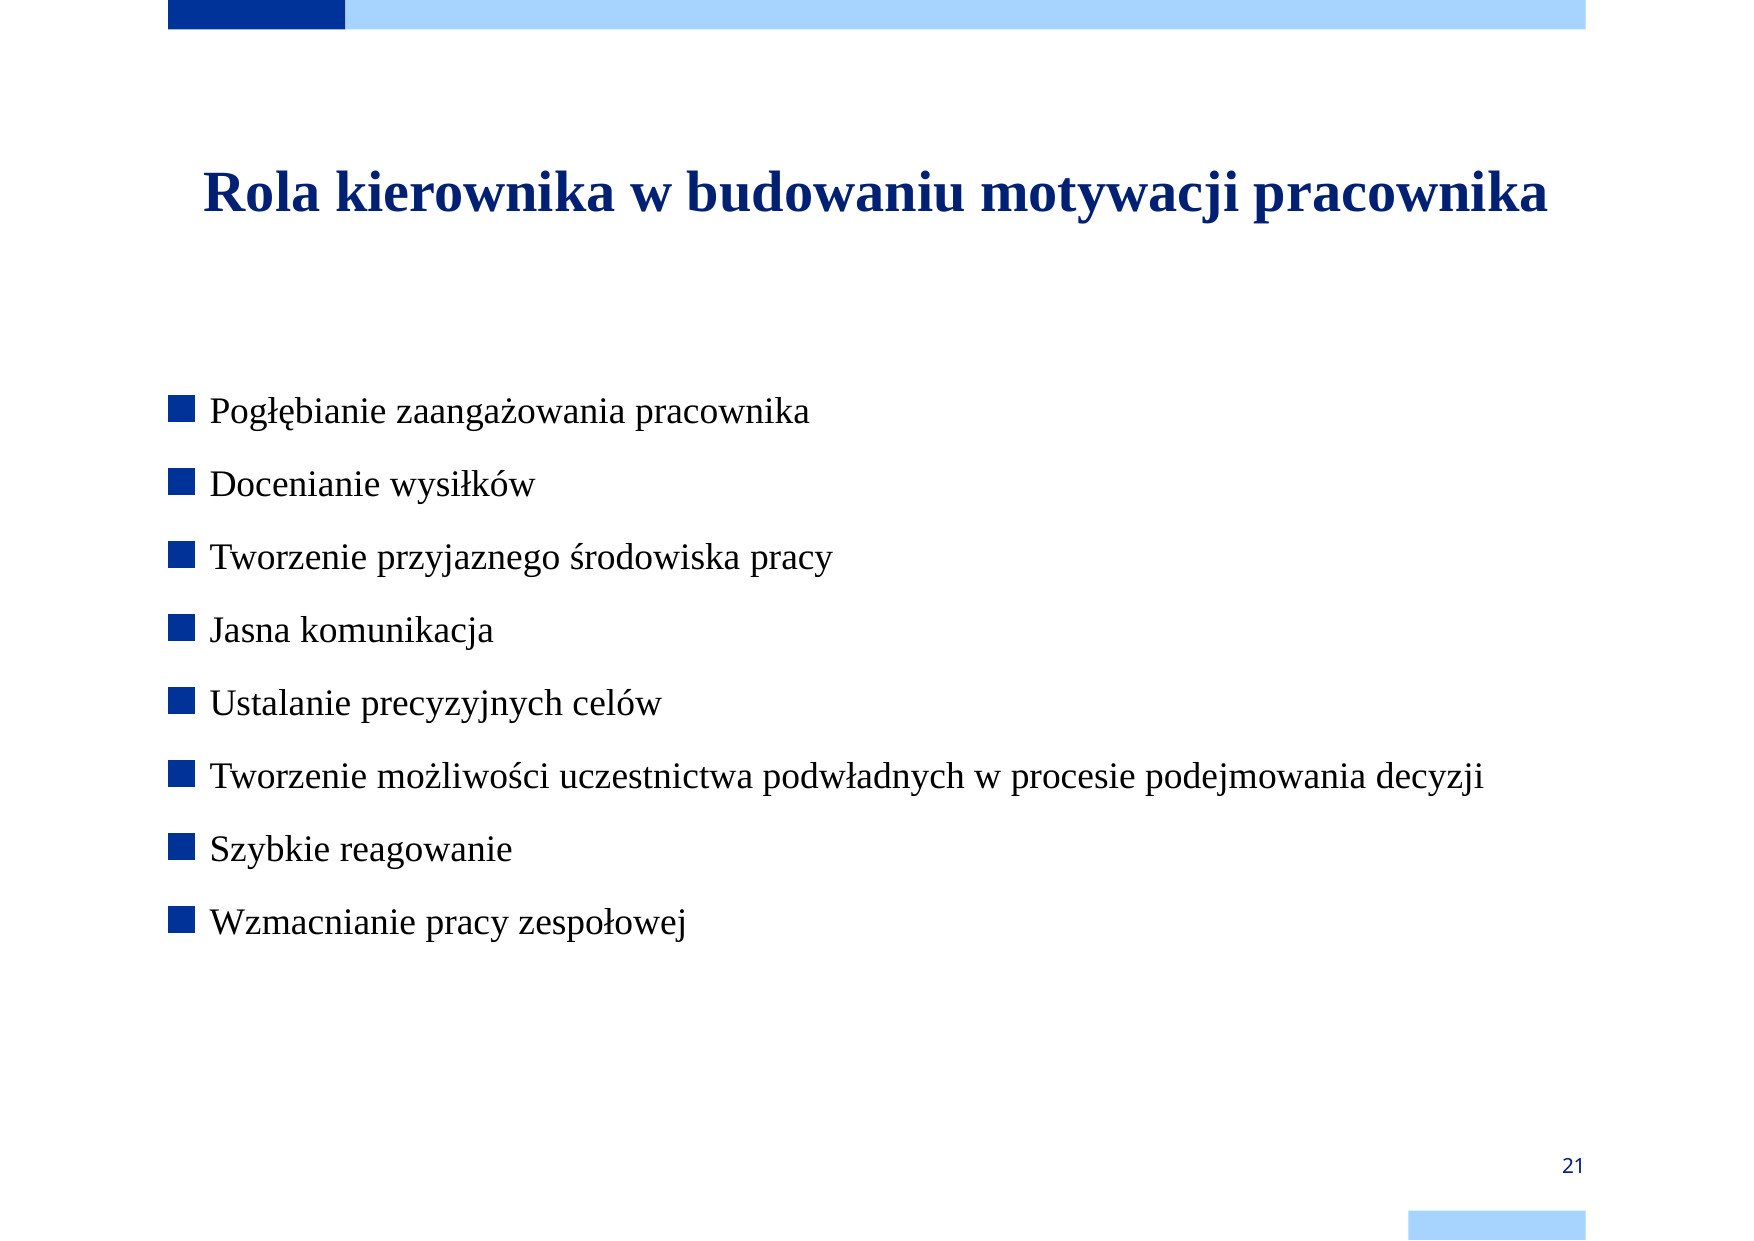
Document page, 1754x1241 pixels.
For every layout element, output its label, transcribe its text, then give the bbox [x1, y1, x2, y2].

picture [168, 760, 195, 787]
picture [168, 833, 195, 860]
picture [168, 906, 195, 933]
title Rola kierownika w budowaniu motywacji pracownika [168, 147, 1586, 325]
picture [168, 614, 195, 641]
slide_number 21 [1408, 1151, 1586, 1182]
picture [168, 687, 195, 714]
picture [168, 468, 195, 495]
picture [168, 541, 195, 568]
list Pogłębianie zaangażowania pracownika Docenianie wysiłków Tworzenie przyjaznego środowiska pracy Jasna komunikacja Ustalanie precyzyjnych celów Tworzenie możliwości uczestnictwa podwładnych w procesie podejmowania decyzji Szybkie reagowanie Wzmacnianie pracy zespołowej [168, 380, 1586, 1149]
picture [168, 395, 195, 422]
